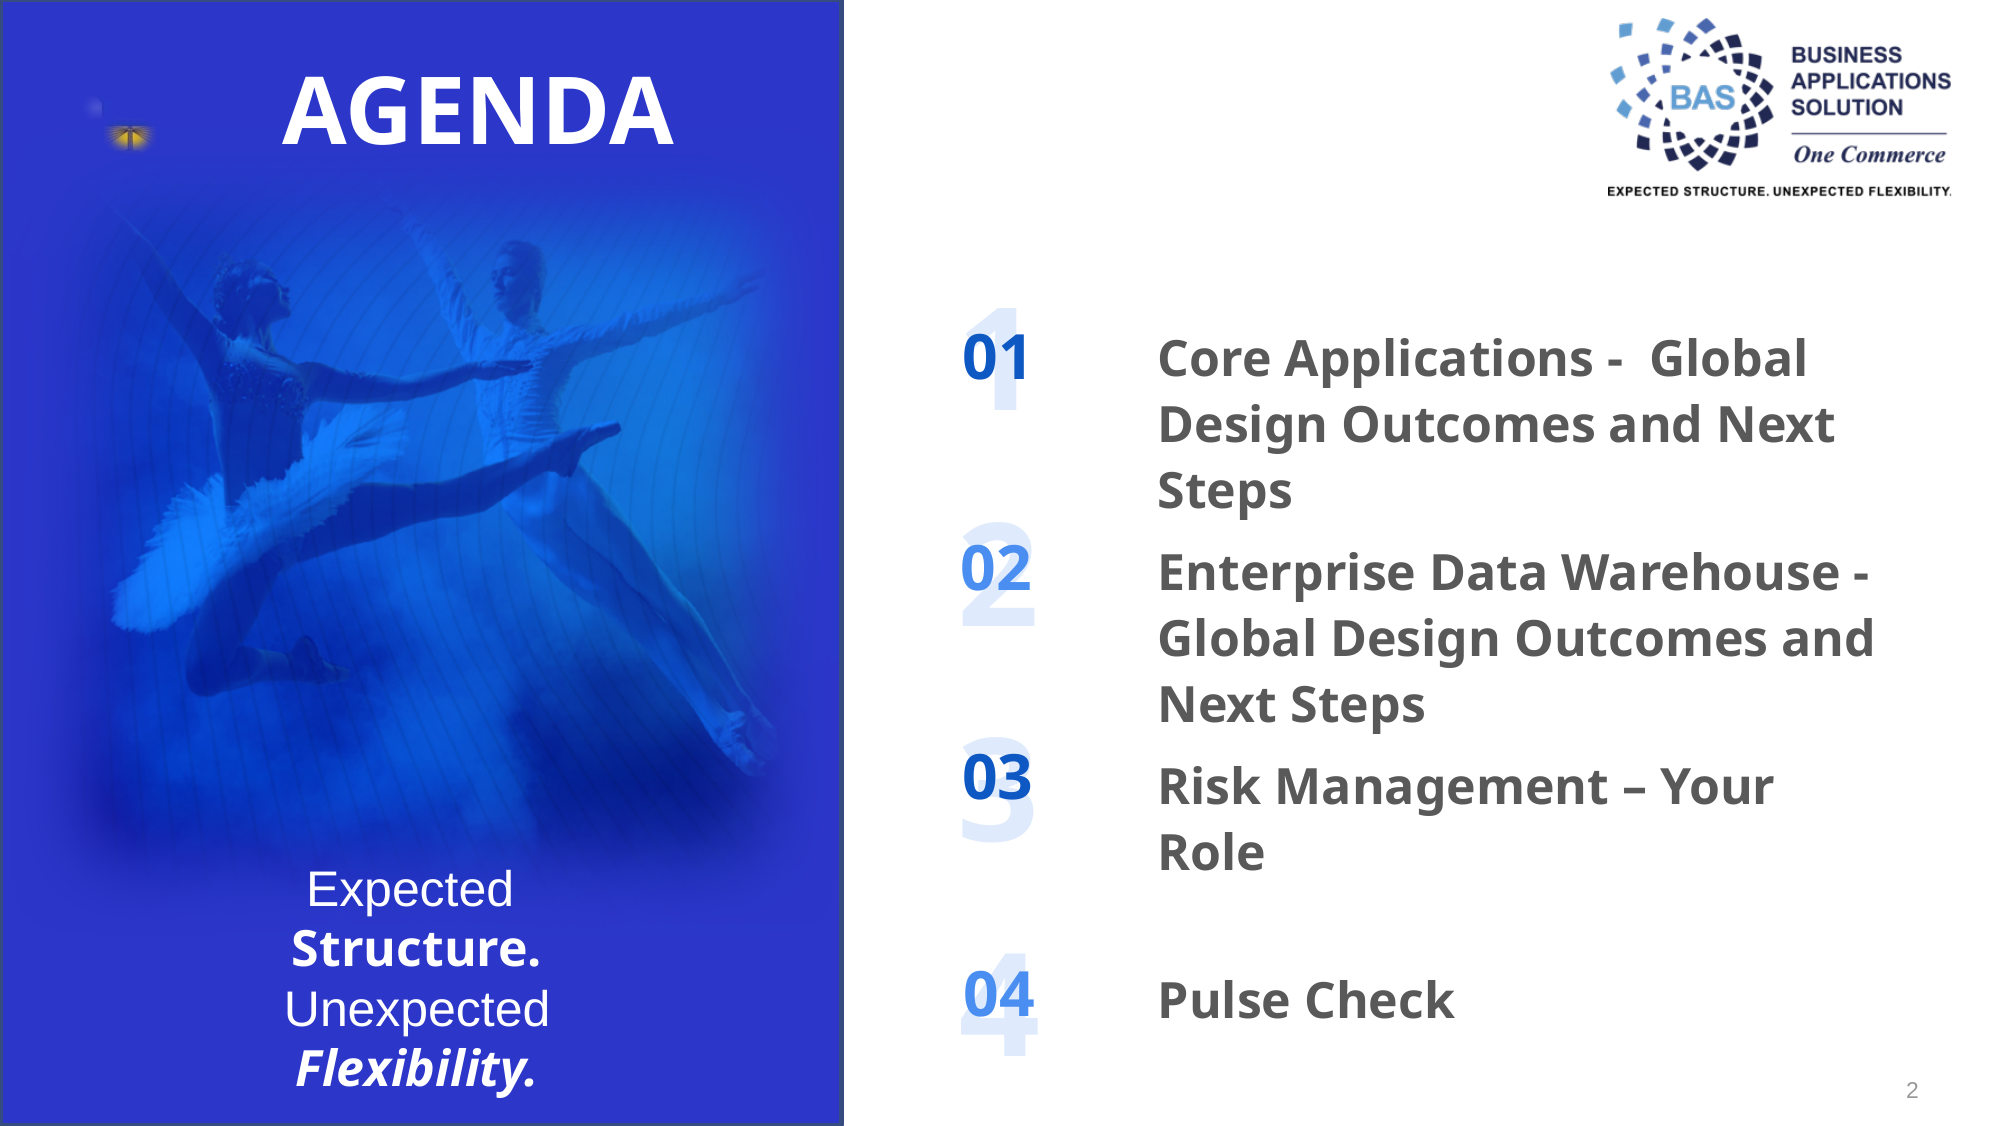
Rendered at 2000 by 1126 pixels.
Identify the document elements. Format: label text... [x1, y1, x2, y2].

picture [1608, 18, 1952, 197]
picture [130, 247, 719, 816]
picture [54, 37, 212, 189]
list Pulse Check [1157, 962, 1763, 1047]
list Enterprise Data Warehouse - Global Design Outcomes and Next Steps [1157, 534, 1918, 619]
list Risk Management – Your Role [1157, 748, 1856, 833]
list Core Applications - Global Design Outcomes and Next Steps [1157, 320, 1918, 405]
